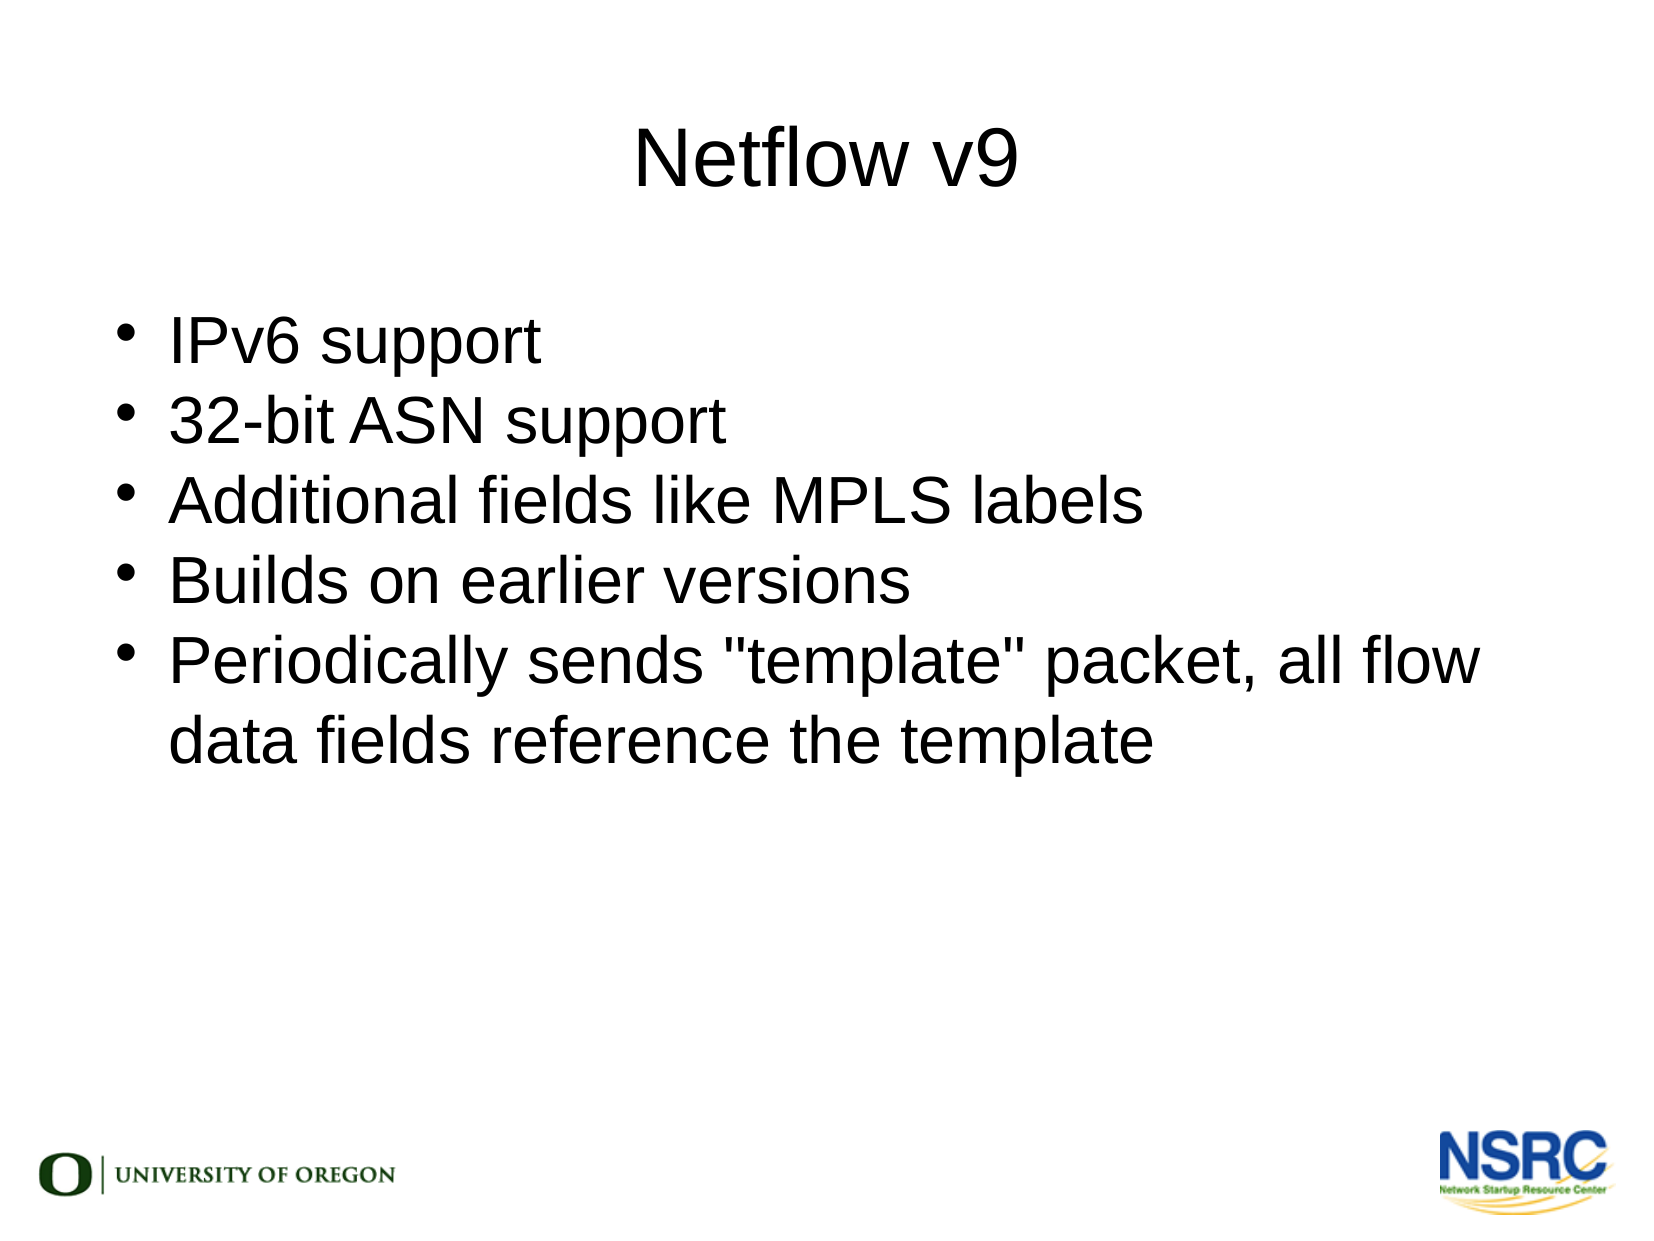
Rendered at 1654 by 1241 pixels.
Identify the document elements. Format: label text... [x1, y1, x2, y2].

text_box IPv6 support 32-bit ASN support Additional fields like MPLS labels Builds on earlier versions Periodically sends "template" packet, all flow data fields reference the template [82, 289, 1571, 1108]
picture [37, 1151, 397, 1198]
picture [1440, 1130, 1616, 1215]
text_box Netflow v9 [82, 49, 1571, 257]
